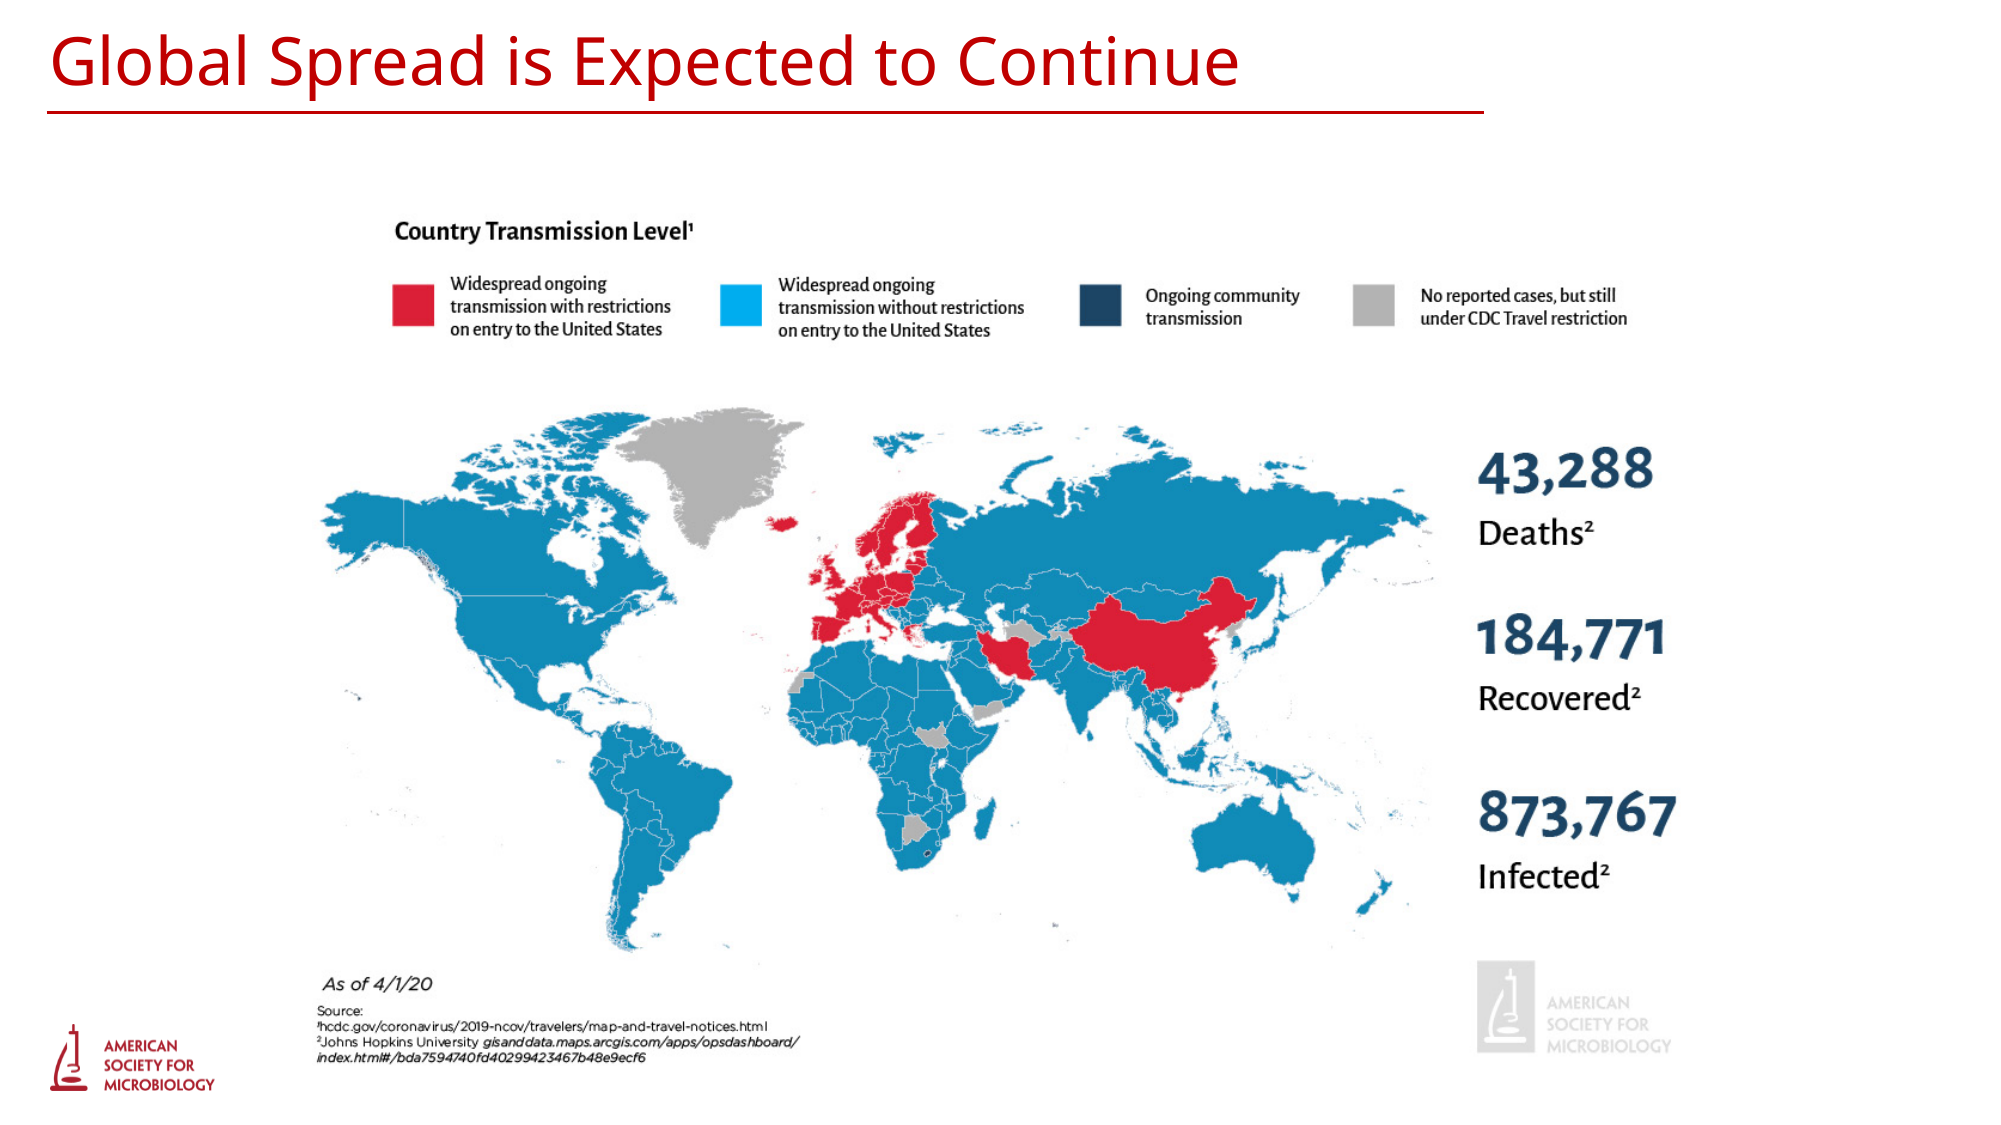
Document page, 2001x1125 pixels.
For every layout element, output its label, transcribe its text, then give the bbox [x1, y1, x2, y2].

picture [50, 1024, 215, 1091]
picture [274, 156, 1738, 1104]
title Global Spread is Expected to Continue [34, 14, 1951, 115]
